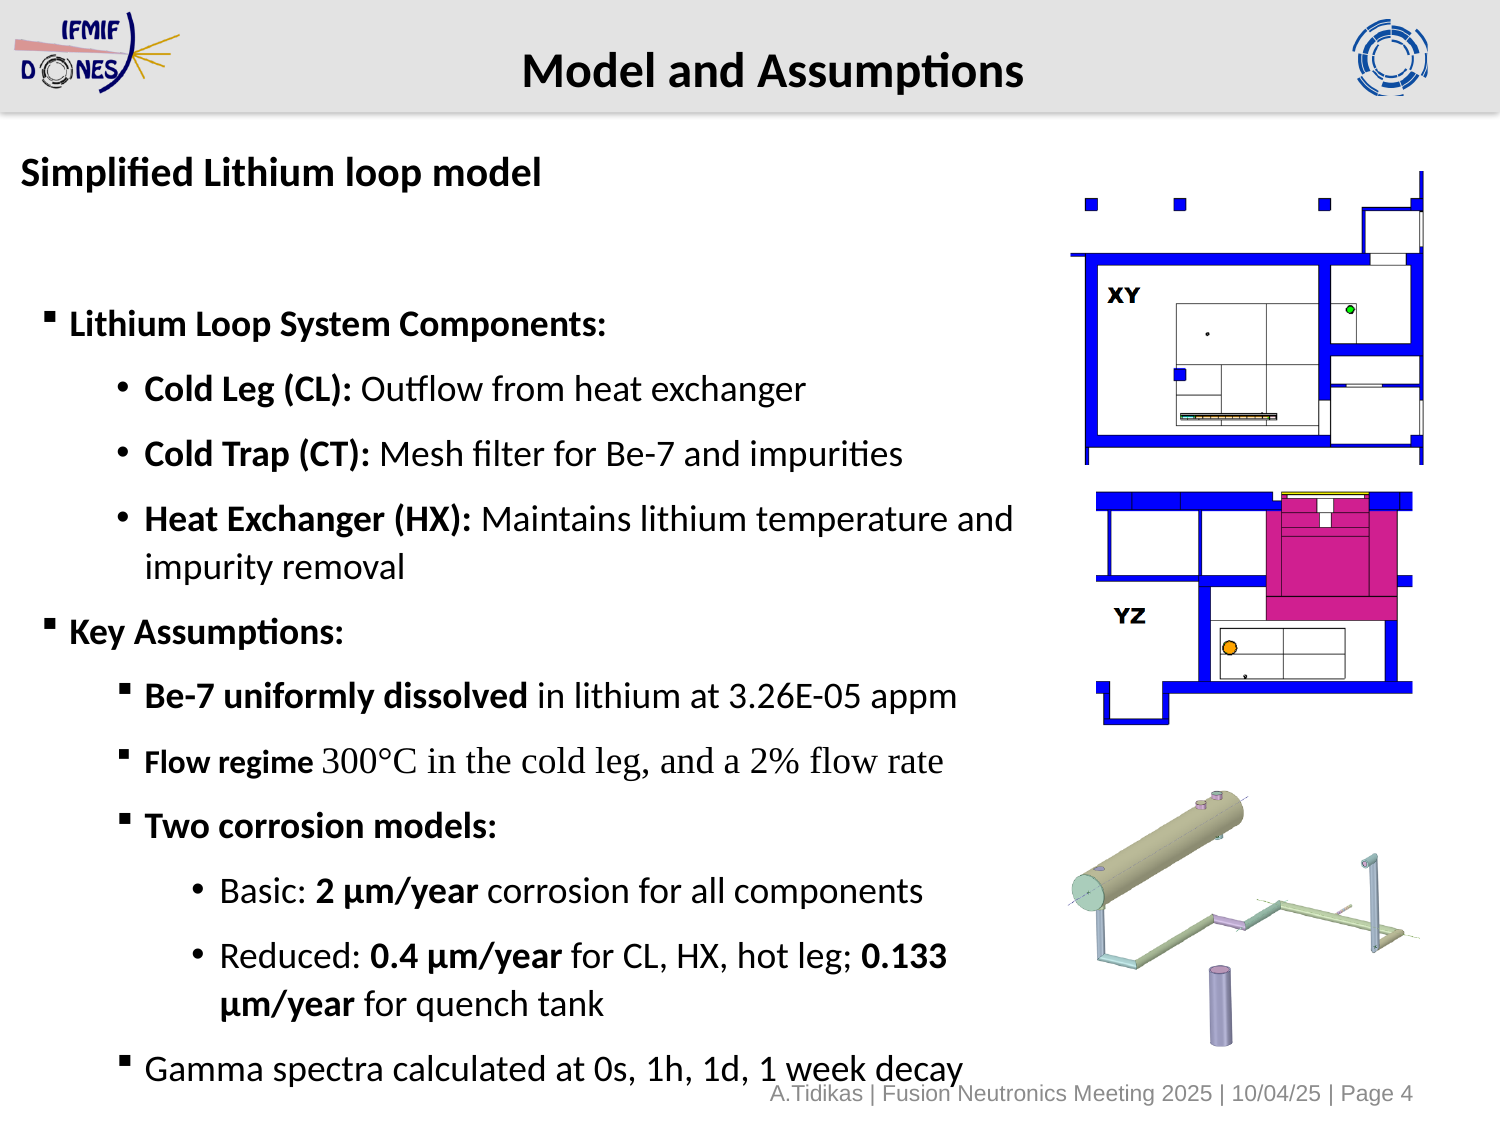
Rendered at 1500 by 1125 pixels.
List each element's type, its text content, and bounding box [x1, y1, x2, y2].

picture [5, 7, 180, 102]
title Model and Assumptions [206, 26, 1329, 102]
text_box Lithium Loop System Components: Cold Leg (CL): Outflow from heat exchanger Cold Trap (CT): Mesh filter for Be-7 and impurities Heat Exchanger (HX): Maintains lithium temperature and impurity removal Key Assumptions: Be-7 uniformly dissolved in lithium at 3.26E-05 appm Flow regime 300°C in the cold leg, and a 2% flow rate Two corrosion models: Basic: 2 µm/year corrosion for all components Reduced: 0.4 µm/year for CL, HX, hot leg; 0.133 µm/year for quench tank Gamma spectra calculated at 0s, 1h, 1d, 1 week decay [26, 288, 1039, 1096]
footer A.Tidikas | Fusion Neutronics Meeting 2025 | 10/04/25 | Page 4 [76, 1070, 1429, 1115]
text_box Simplified Lithium loop model [5, 137, 1500, 202]
picture [1064, 161, 1447, 1053]
